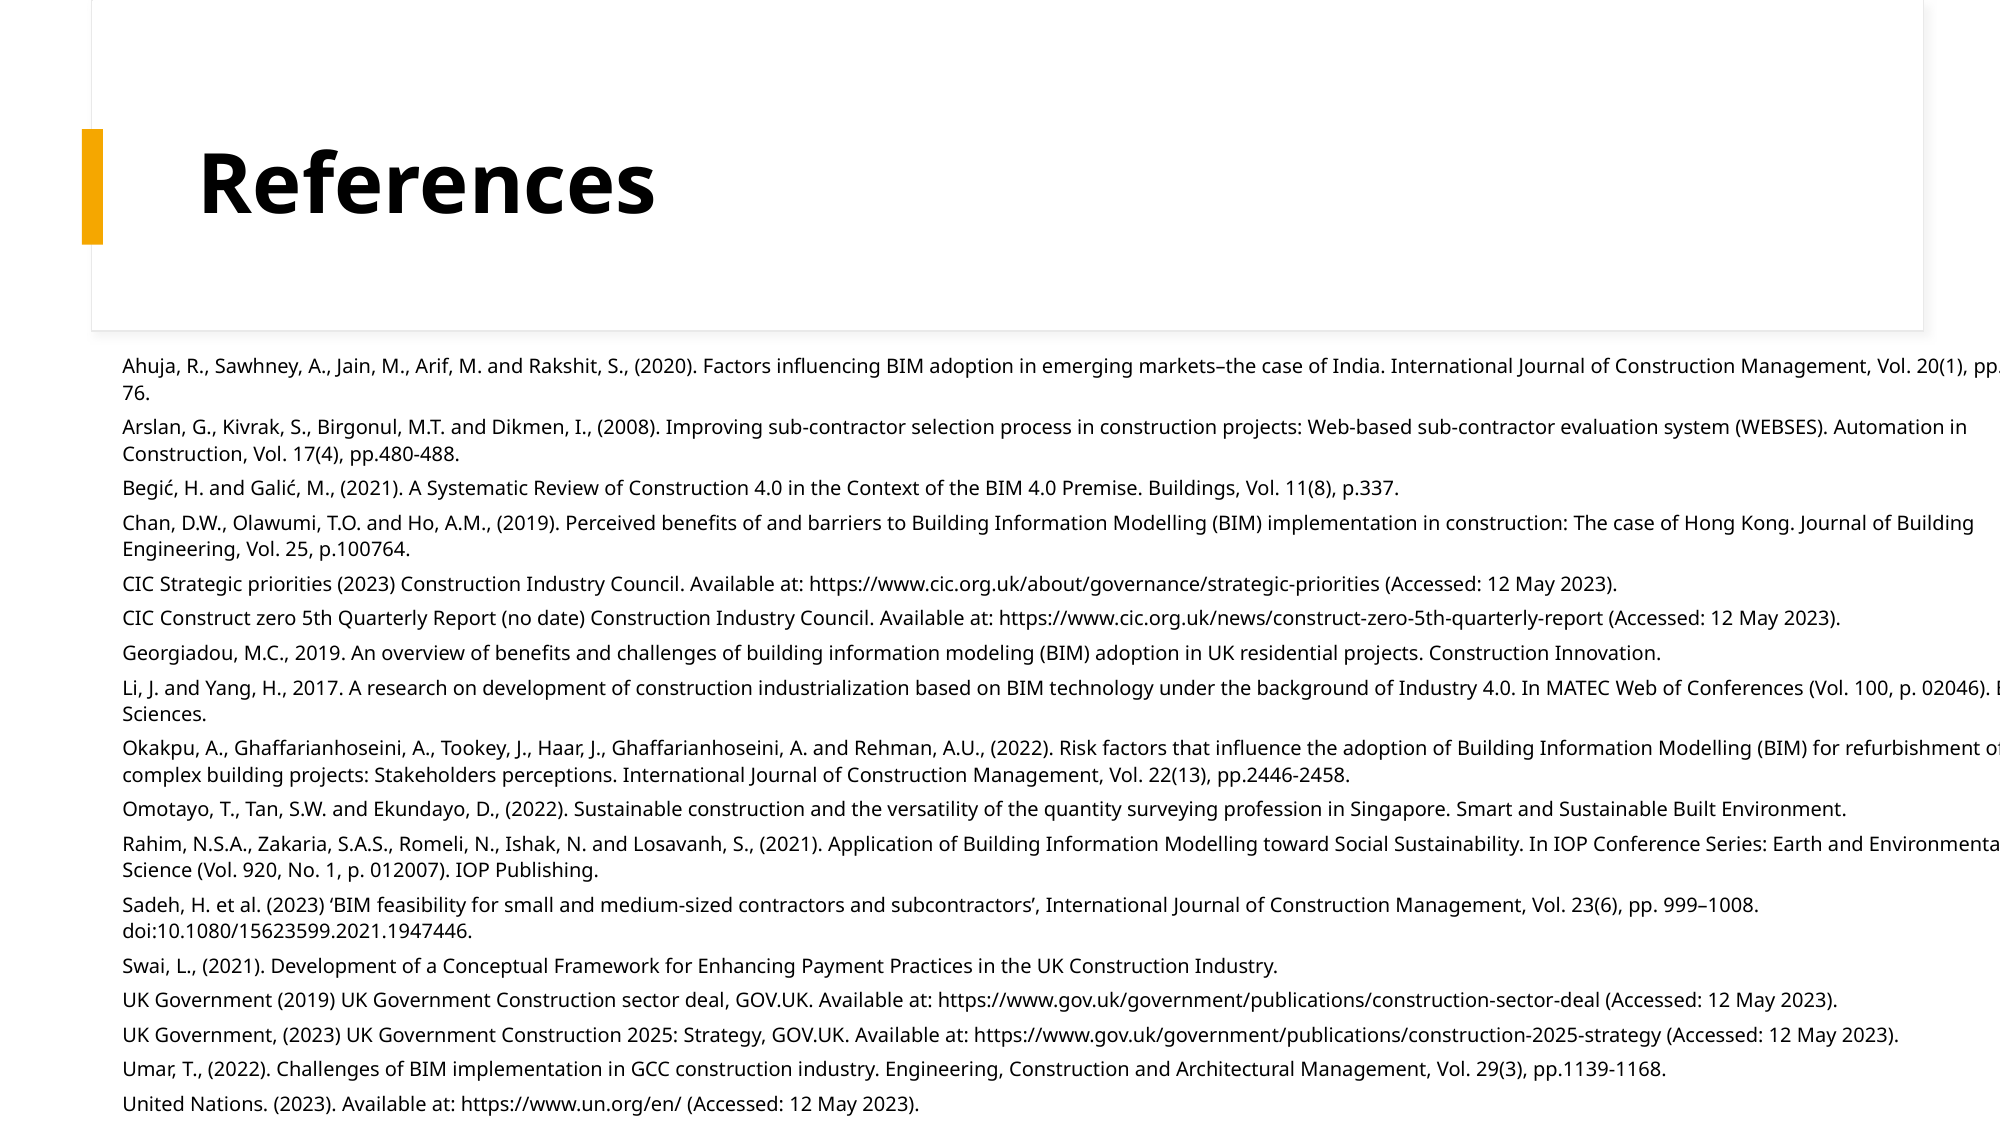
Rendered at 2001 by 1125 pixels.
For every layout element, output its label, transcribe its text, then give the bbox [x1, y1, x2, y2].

list Ahuja, R., Sawhney, A., Jain, M., Arif, M. and Rakshit, S., (2020). Factors influencing BIM adoption in emerging markets–the case of India. International Journal of Construction Management, Vol. 20(1), pp.65-76. Arslan, G., Kivrak, S., Birgonul, M.T. and Dikmen, I., (2008). Improving sub-contractor selection process in construction projects: Web-based sub-contractor evaluation system (WEBSES). Automation in Construction, Vol. 17(4), pp.480-488. Begić, H. and Galić, M., (2021). A Systematic Review of Construction 4.0 in the Context of the BIM 4.0 Premise. Buildings, Vol. 11(8), p.337. Chan, D.W., Olawumi, T.O. and Ho, A.M., (2019). Perceived benefits of and barriers to Building Information Modelling (BIM) implementation in construction: The case of Hong Kong. Journal of Building Engineering, Vol. 25, p.100764. CIC Strategic priorities (2023) Construction Industry Council. Available at: https://www.cic.org.uk/about/governance/strategic-priorities (Accessed: 12 May 2023). CIC Construct zero 5th Quarterly Report (no date) Construction Industry Council. Available at: https://www.cic.org.uk/news/construct-zero-5th-quarterly-report (Accessed: 12 May 2023). Georgiadou, M.C., 2019. An overview of benefits and challenges of building information modeling (BIM) adoption in UK residential projects. Construction Innovation. Li, J. and Yang, H., 2017. A research on development of construction industrialization based on BIM technology under the background of Industry 4.0. In MATEC Web of Conferences (Vol. 100, p. 02046). EDP Sciences. Okakpu, A., Ghaffarianhoseini, A., Tookey, J., Haar, J., Ghaffarianhoseini, A. and Rehman, A.U., (2022). Risk factors that influence the adoption of Building Information Modelling (BIM) for refurbishment of complex building projects: Stakeholders perceptions. International Journal of Construction Management, Vol. 22(13), pp.2446-2458. Omotayo, T., Tan, S.W. and Ekundayo, D., (2022). Sustainable construction and the versatility of the quantity surveying profession in Singapore. Smart and Sustainable Built Environment. Rahim, N.S.A., Zakaria, S.A.S., Romeli, N., Ishak, N. and Losavanh, S., (2021). Application of Building Information Modelling toward Social Sustainability. In IOP Conference Series: Earth and Environmental Science (Vol. 920, No. 1, p. 012007). IOP Publishing. Sadeh, H. et al. (2023) ‘BIM feasibility for small and medium-sized contractors and subcontractors’, International Journal of Construction Management, Vol. 23(6), pp. 999–1008. doi:10.1080/15623599.2021.1947446. Swai, L., (2021). Development of a Conceptual Framework for Enhancing Payment Practices in the UK Construction Industry. UK Government (2019) UK Government Construction sector deal, GOV.UK. Available at: https://www.gov.uk/government/publications/construction-sector-deal (Accessed: 12 May 2023). UK Government, (2023) UK Government Construction 2025: Strategy, GOV.UK. Available at: https://www.gov.uk/government/publications/construction-2025-strategy (Accessed: 12 May 2023). Umar, T., (2022). Challenges of BIM implementation in GCC construction industry. Engineering, Construction and Architectural Management, Vol. 29(3), pp.1139-1168. United Nations. (2023). Available at: https://www.un.org/en/ (Accessed: 12 May 2023). Wong, P. and Lai, J., (2022). Building Information Modelling (BIM): insights from collaboration and legal perspectives. In IOP Conference Series: Earth and Environmental Science (Vol. 1101, No. 5, p. 052014). IOP Publishing. Yoders, J., (2013). Wisconsin becomes the first state to require BIM on large, public projects. Building Design & Construction. [107, 344, 2000, 1125]
title References [183, 90, 1851, 284]
